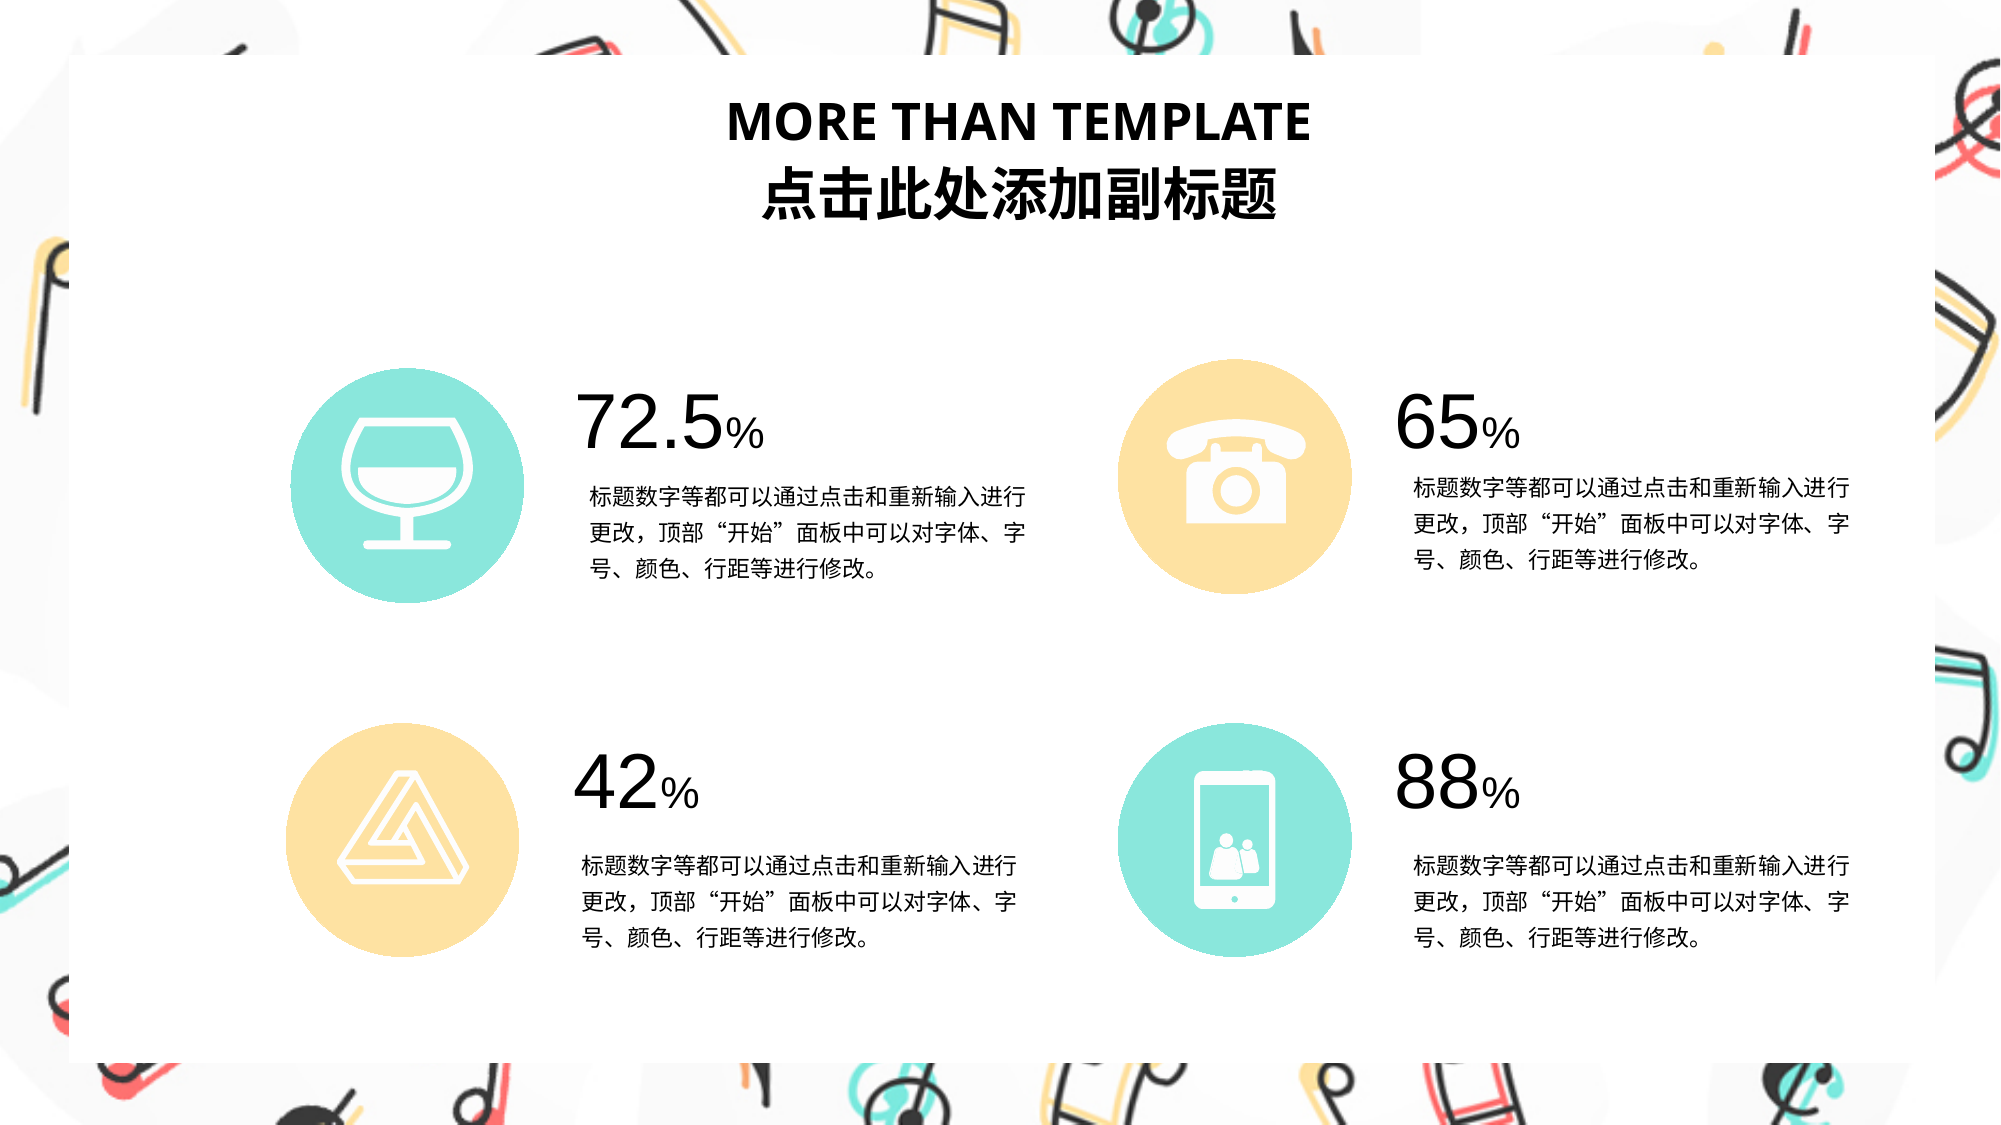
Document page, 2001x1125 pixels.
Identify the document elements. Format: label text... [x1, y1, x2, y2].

text_box [1118, 359, 1352, 594]
text_box [286, 723, 519, 957]
text_box 标题数字等都可以通过点击和重新输入进行更改，顶部“开始”面板中可以对字体、字号、颜色、行距等进行修改。 [1398, 458, 1876, 581]
text_box 标题数字等都可以通过点击和重新输入进行更改，顶部“开始”面板中可以对字体、字号、颜色、行距等进行修改。 [566, 836, 1044, 958]
text_box [1118, 723, 1352, 957]
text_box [1194, 770, 1276, 910]
text_box MORE THAN TEMPLATE 点击此处添加副标题 [688, 75, 1350, 235]
picture [0, 0, 2001, 1125]
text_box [1165, 416, 1307, 524]
text_box 标题数字等都可以通过点击和重新输入进行更改，顶部“开始”面板中可以对字体、字号、颜色、行距等进行修改。 [1398, 836, 1876, 958]
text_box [336, 417, 478, 550]
text_box 88% [1379, 723, 1536, 832]
text_box 42% [559, 723, 715, 832]
text_box [290, 368, 524, 603]
text_box 65% [1379, 363, 1536, 472]
text_box 72.5% [559, 363, 780, 472]
text_box 标题数字等都可以通过点击和重新输入进行更改，顶部“开始”面板中可以对字体、字号、颜色、行距等进行修改。 [574, 467, 1052, 590]
text_box [337, 770, 470, 885]
